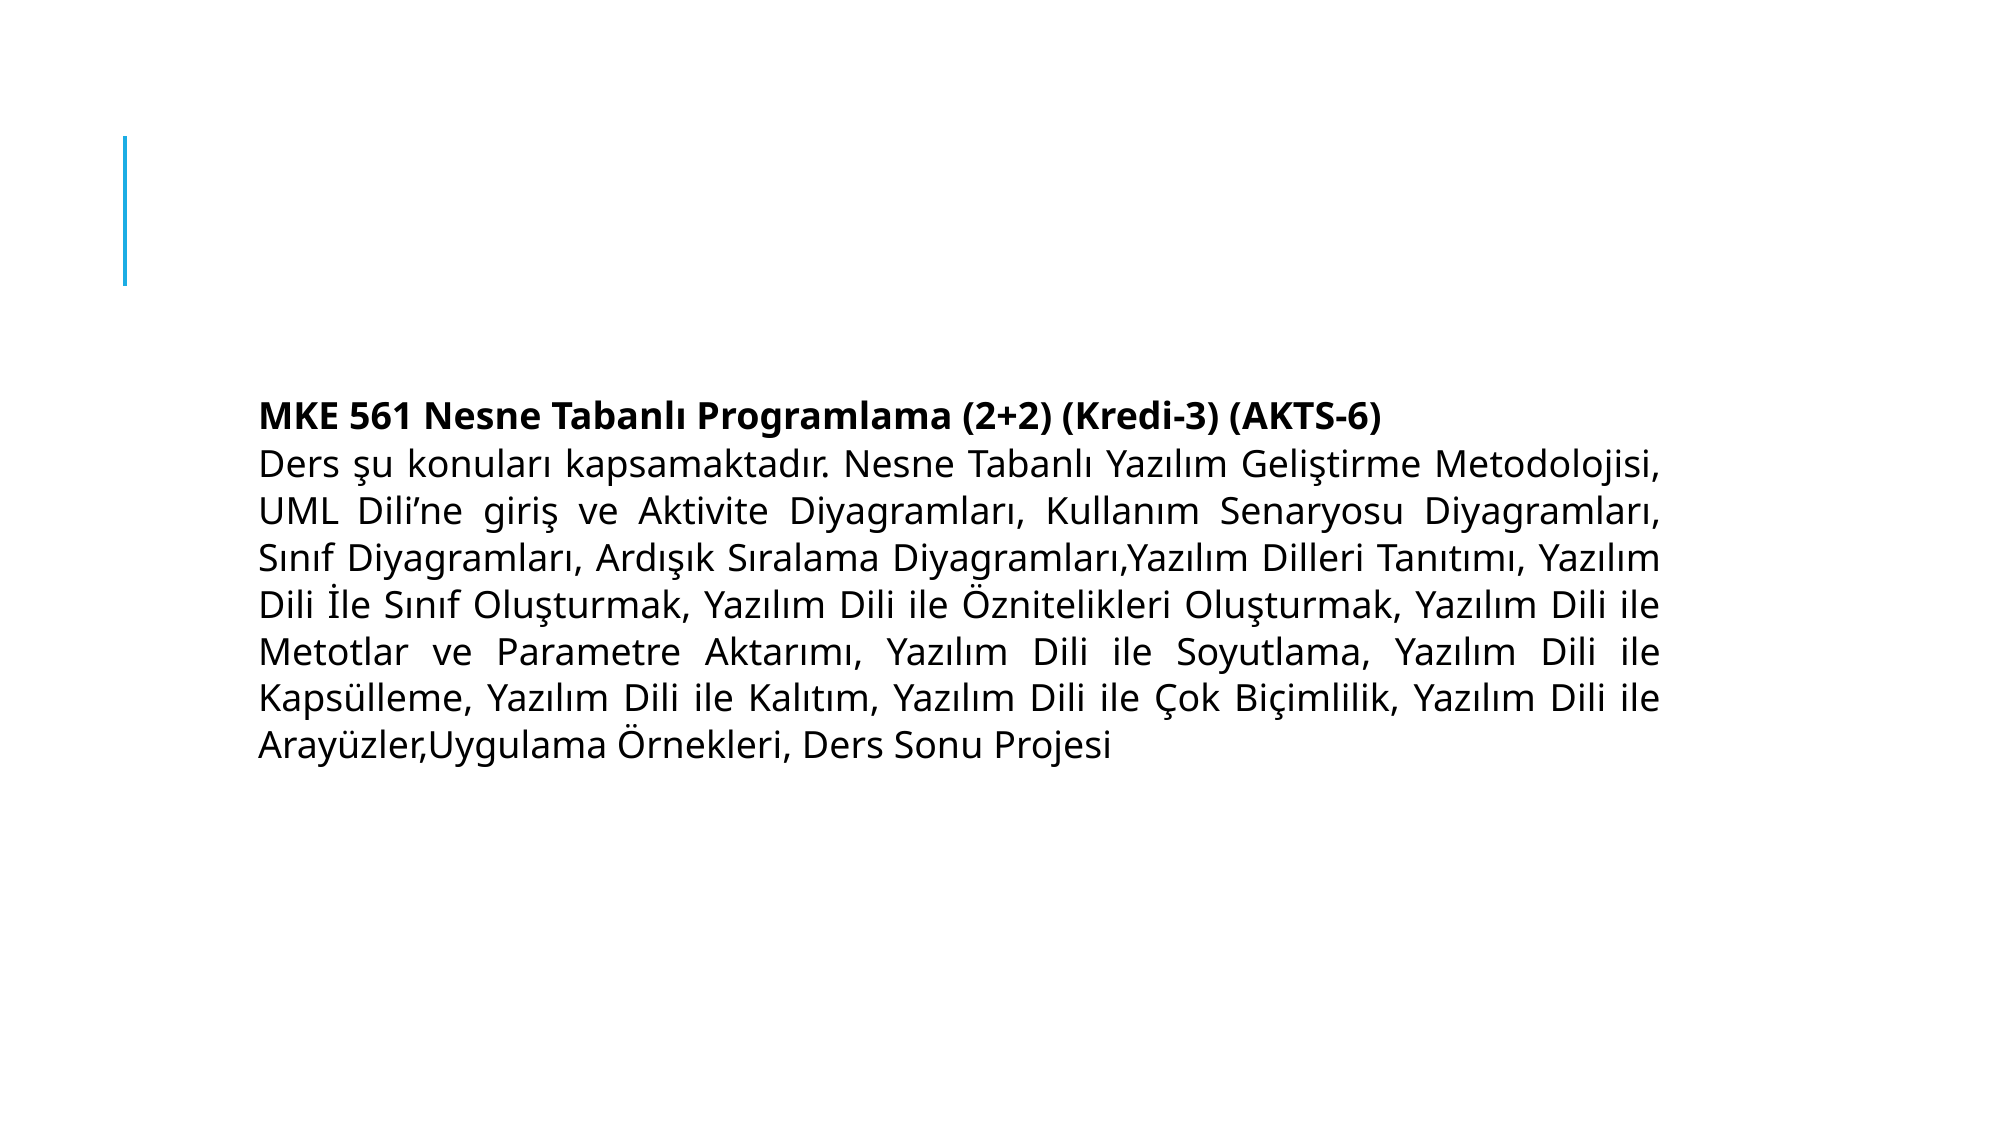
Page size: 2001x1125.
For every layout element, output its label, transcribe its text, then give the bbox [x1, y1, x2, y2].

text_box MKE 561 Nesne Tabanlı Programlama (2+2) (Kredi-3) (AKTS-6) Ders şu konuları kapsamaktadır. Nesne Tabanlı Yazılım Geliştirme Metodolojisi, UML Dili’ne giriş ve Aktivite Diyagramları, Kullanım Senaryosu Diyagramları, Sınıf Diyagramları, Ardışık Sıralama Diyagramları,Yazılım Dilleri Tanıtımı, Yazılım Dili İle Sınıf Oluşturmak, Yazılım Dili ile Öznitelikleri Oluşturmak, Yazılım Dili ile Metotlar ve Parametre Aktarımı, Yazılım Dili ile Soyutlama, Yazılım Dili ile Kapsülleme, Yazılım Dili ile Kalıtım, Yazılım Dili ile Çok Biçimlilik, Yazılım Dili ile Arayüzler,Uygulama Örnekleri, Ders Sonu Projesi [243, 383, 1683, 774]
